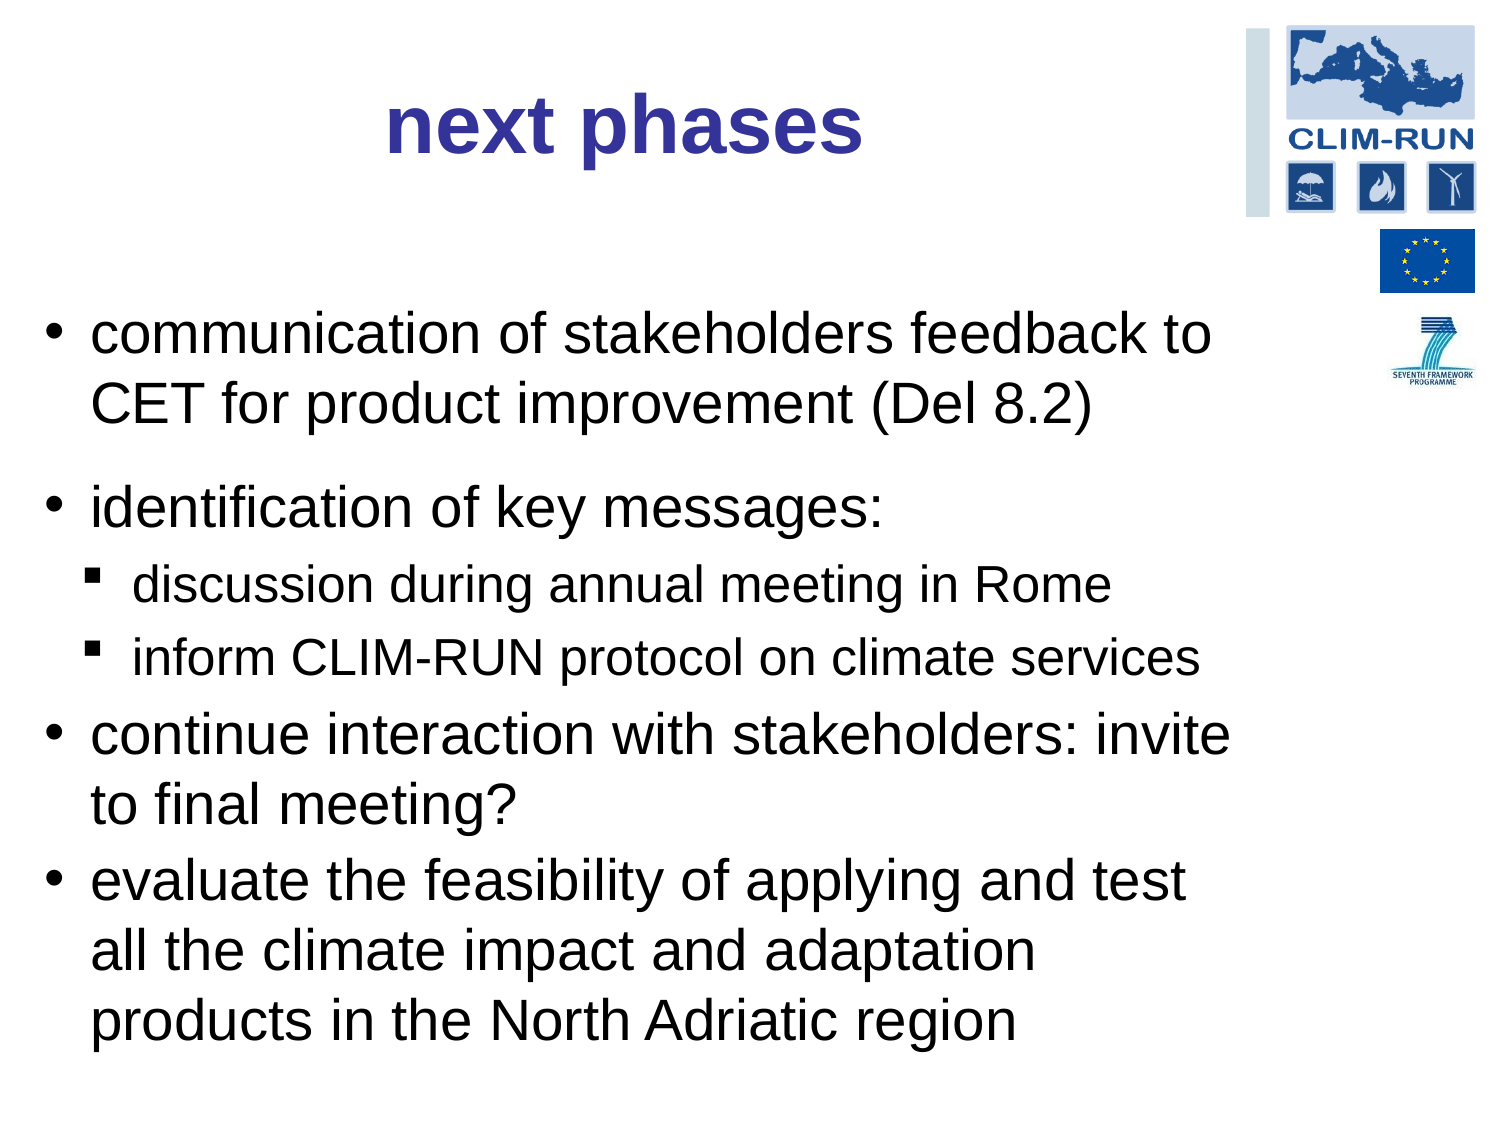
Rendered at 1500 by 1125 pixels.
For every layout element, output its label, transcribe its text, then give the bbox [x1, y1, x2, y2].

title next phases [0, 0, 1250, 242]
subtitle communication of stakeholders feedback to CET for product improvement (Del 8.2) identification of key messages: discussion during annual meeting in Rome inform CLIM-RUN protocol on climate services continue interaction with stakeholders: invite to final meeting? evaluate the feasibility of applying and test all the climate impact and adaptation products in the North Adriatic region [0, 287, 1250, 1125]
picture [1381, 305, 1485, 390]
picture [1278, 18, 1483, 221]
picture [1380, 229, 1475, 293]
